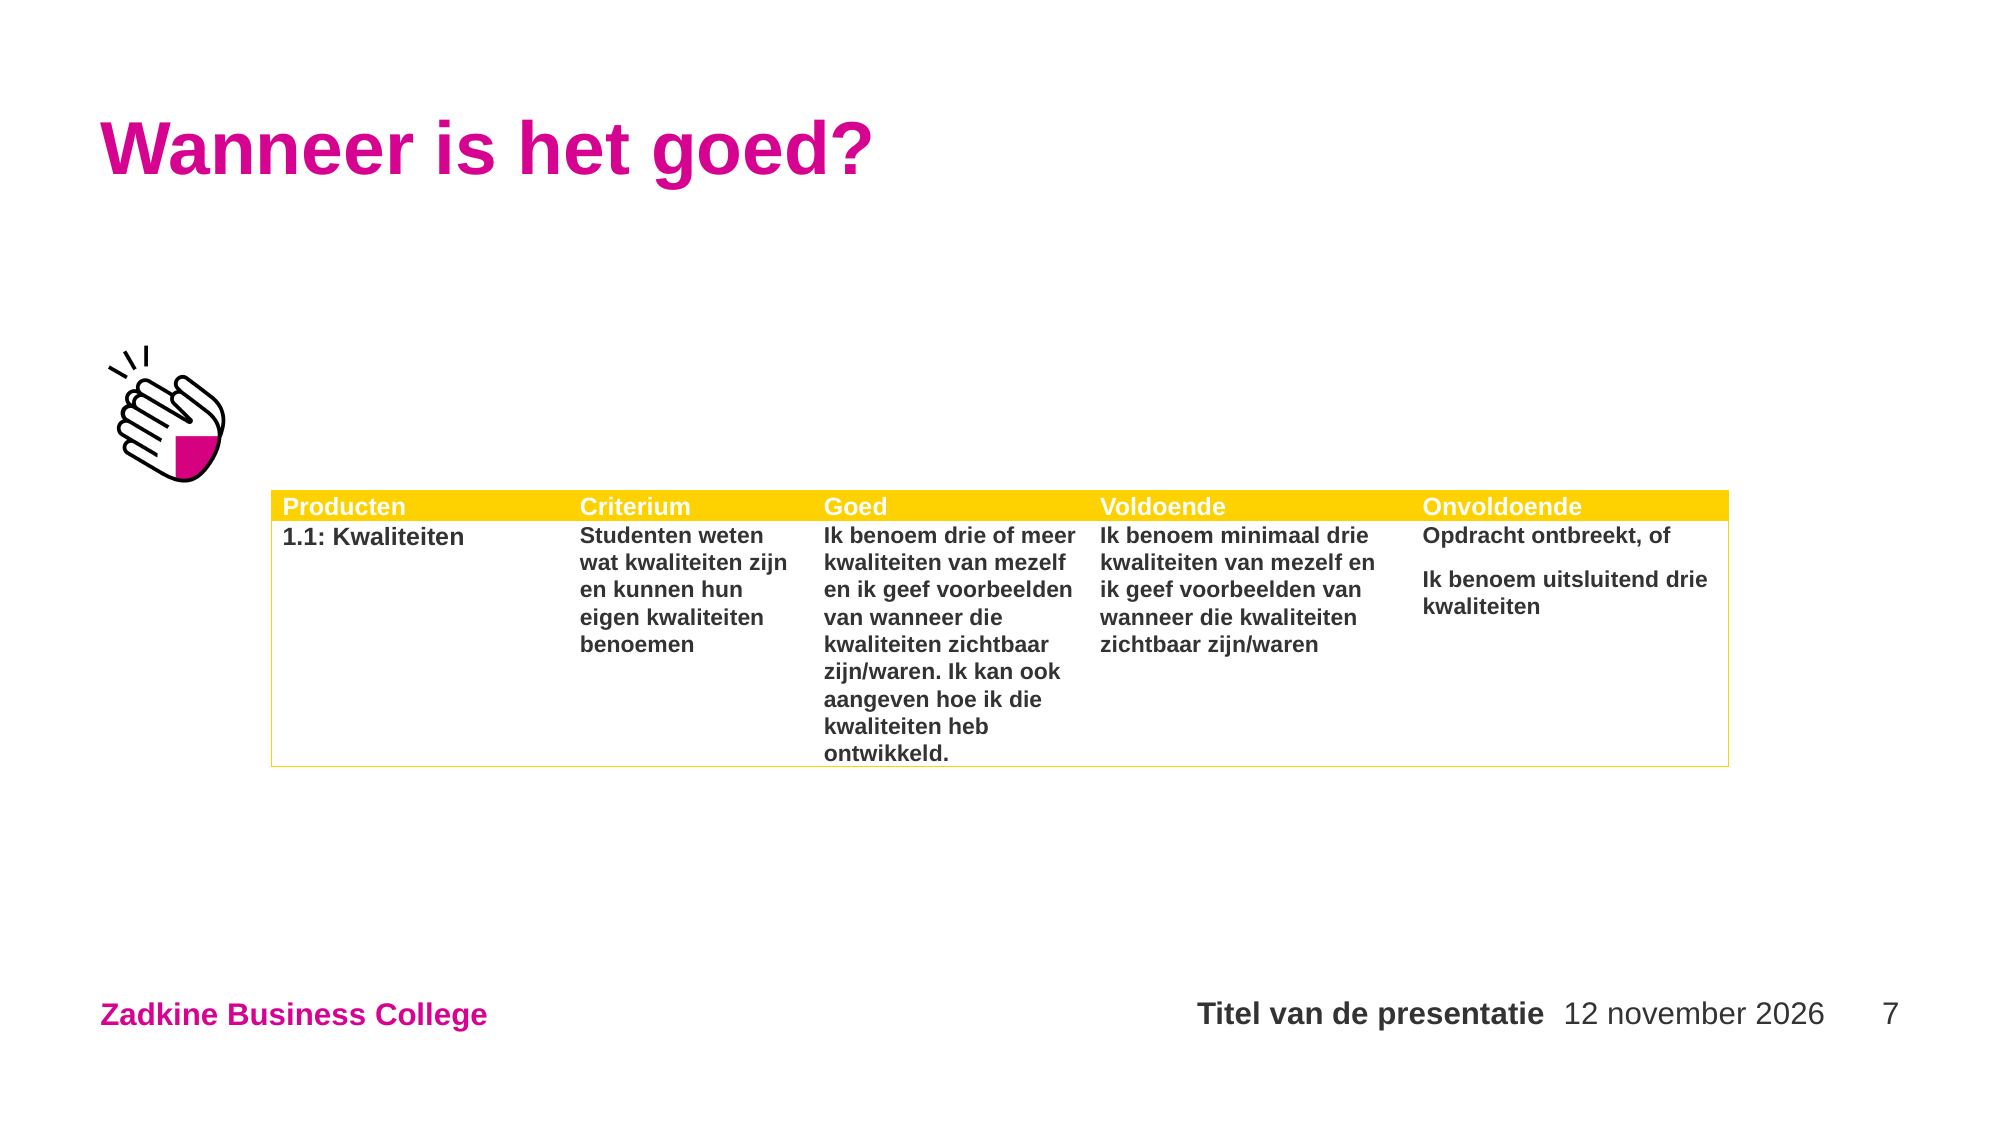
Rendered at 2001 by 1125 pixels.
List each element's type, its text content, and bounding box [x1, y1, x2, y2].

table_cell Studenten weten wat kwaliteiten zijn en kunnen hun eigen kwaliteiten benoemen [569, 521, 813, 766]
table_cell Ik benoem minimaal drie kwaliteiten van mezelf en ik geef voorbeelden van wanneer die kwaliteiten zichtbaar zijn/waren [1089, 521, 1412, 766]
table_header Goed [813, 491, 1089, 520]
table_cell Ik benoem drie of meer kwaliteiten van mezelf en ik geef voorbeelden van wanneer die kwaliteiten zichtbaar zijn/waren. Ik kan ook aangeven hoe ik die kwaliteiten heb ontwikkeld. [813, 521, 1089, 766]
table_header Producten [300, 491, 569, 521]
table_header Criterium [569, 491, 813, 520]
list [33, 281, 300, 547]
table_cell 1.1: Kwaliteiten [272, 521, 569, 766]
slide_number 7 [1825, 993, 1900, 1033]
table_header Onvoldoende [1412, 491, 1728, 520]
title Wanneer is het goed? [100, 100, 1900, 190]
table_header Voldoende [1089, 491, 1412, 520]
table_cell Opdracht ontbreekt, of Ik benoem uitsluitend drie kwaliteiten [1412, 521, 1728, 766]
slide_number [1546, 993, 1825, 1033]
footer Titel van de presentatie [870, 993, 1546, 1033]
